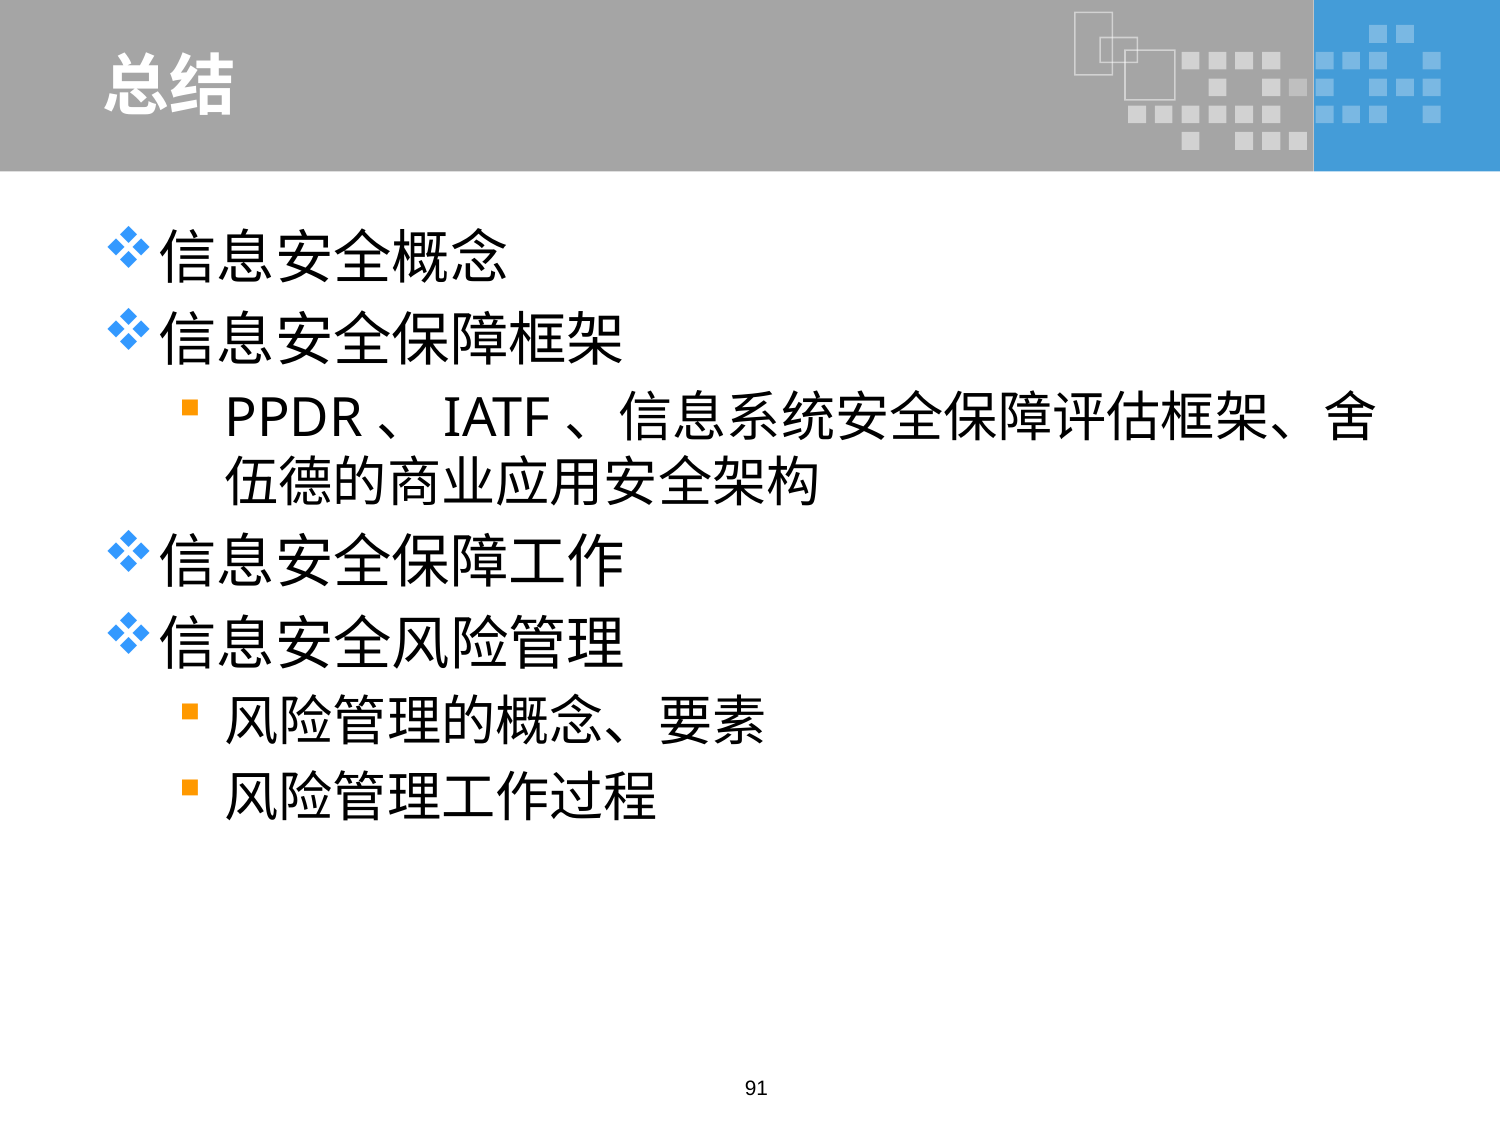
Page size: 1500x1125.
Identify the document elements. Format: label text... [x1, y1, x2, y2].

list 信息安全概念 信息安全保障框架 PPDR、IATF、信息系统安全保障评估框架、舍伍德的商业应用安全架构 信息安全保障工作 信息安全风险管理 风险管理的概念、要素 风险管理工作过程 [87, 212, 1432, 1050]
slide_number 91 [687, 1066, 826, 1111]
title 总结 [87, 42, 1252, 123]
